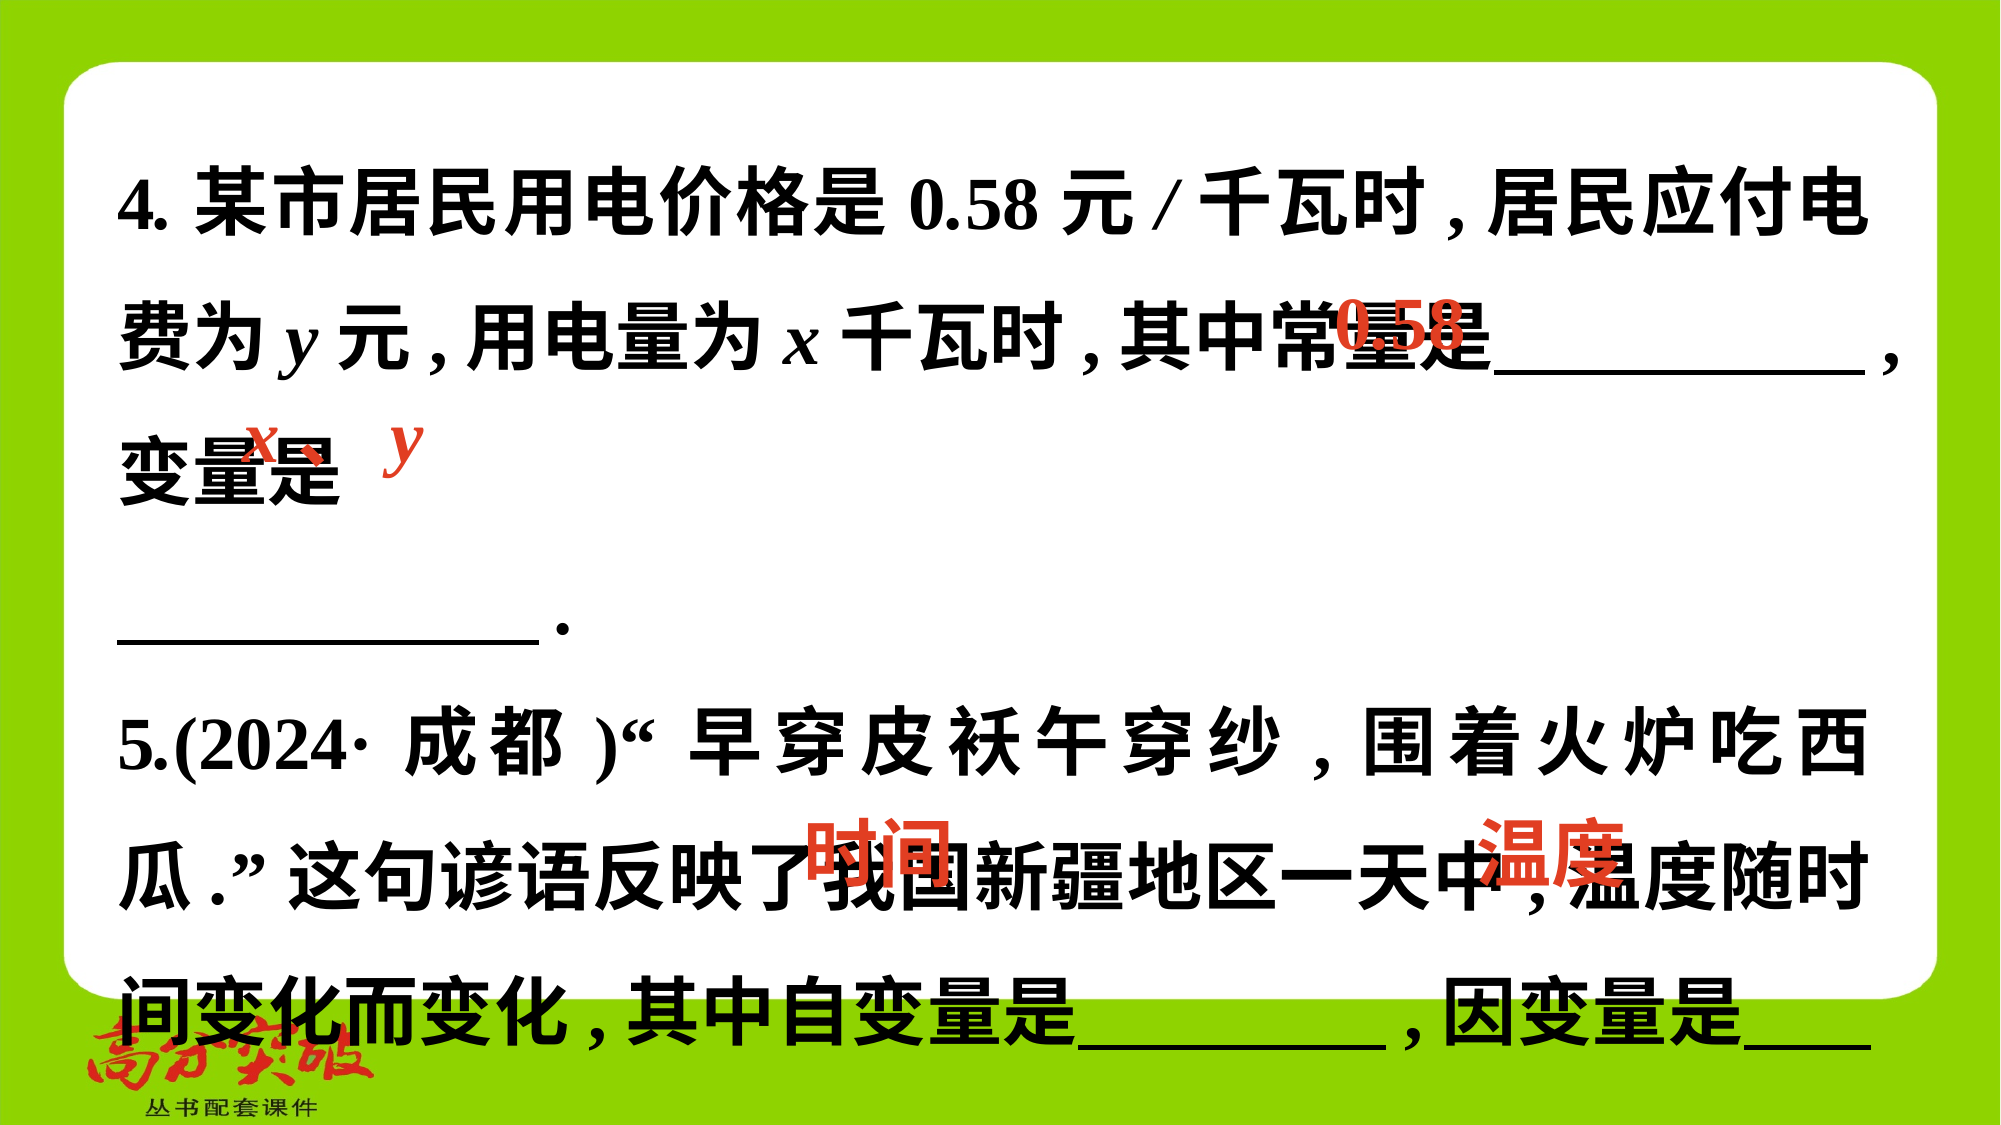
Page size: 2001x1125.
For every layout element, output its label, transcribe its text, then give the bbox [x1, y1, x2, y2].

text_box 时间 [788, 798, 969, 904]
text_box 4.某市居民用电价格是0.58元/千瓦时,居民应付电费为y元,用电量为x千瓦时,其中常量是 ,变量是 . 5.(2024·成都)“早穿皮袄午穿纱,围着火炉吃西瓜.”这句谚语反映了我国新疆地区一天中,温度随时间变化而变化,其中自变量是 ,因变量是 . [102, 101, 1886, 1125]
text_box 0.58 [1319, 267, 1481, 372]
picture [0, 0, 2001, 1125]
text_box x、y [227, 380, 439, 485]
text_box 温度 [1461, 798, 1642, 904]
